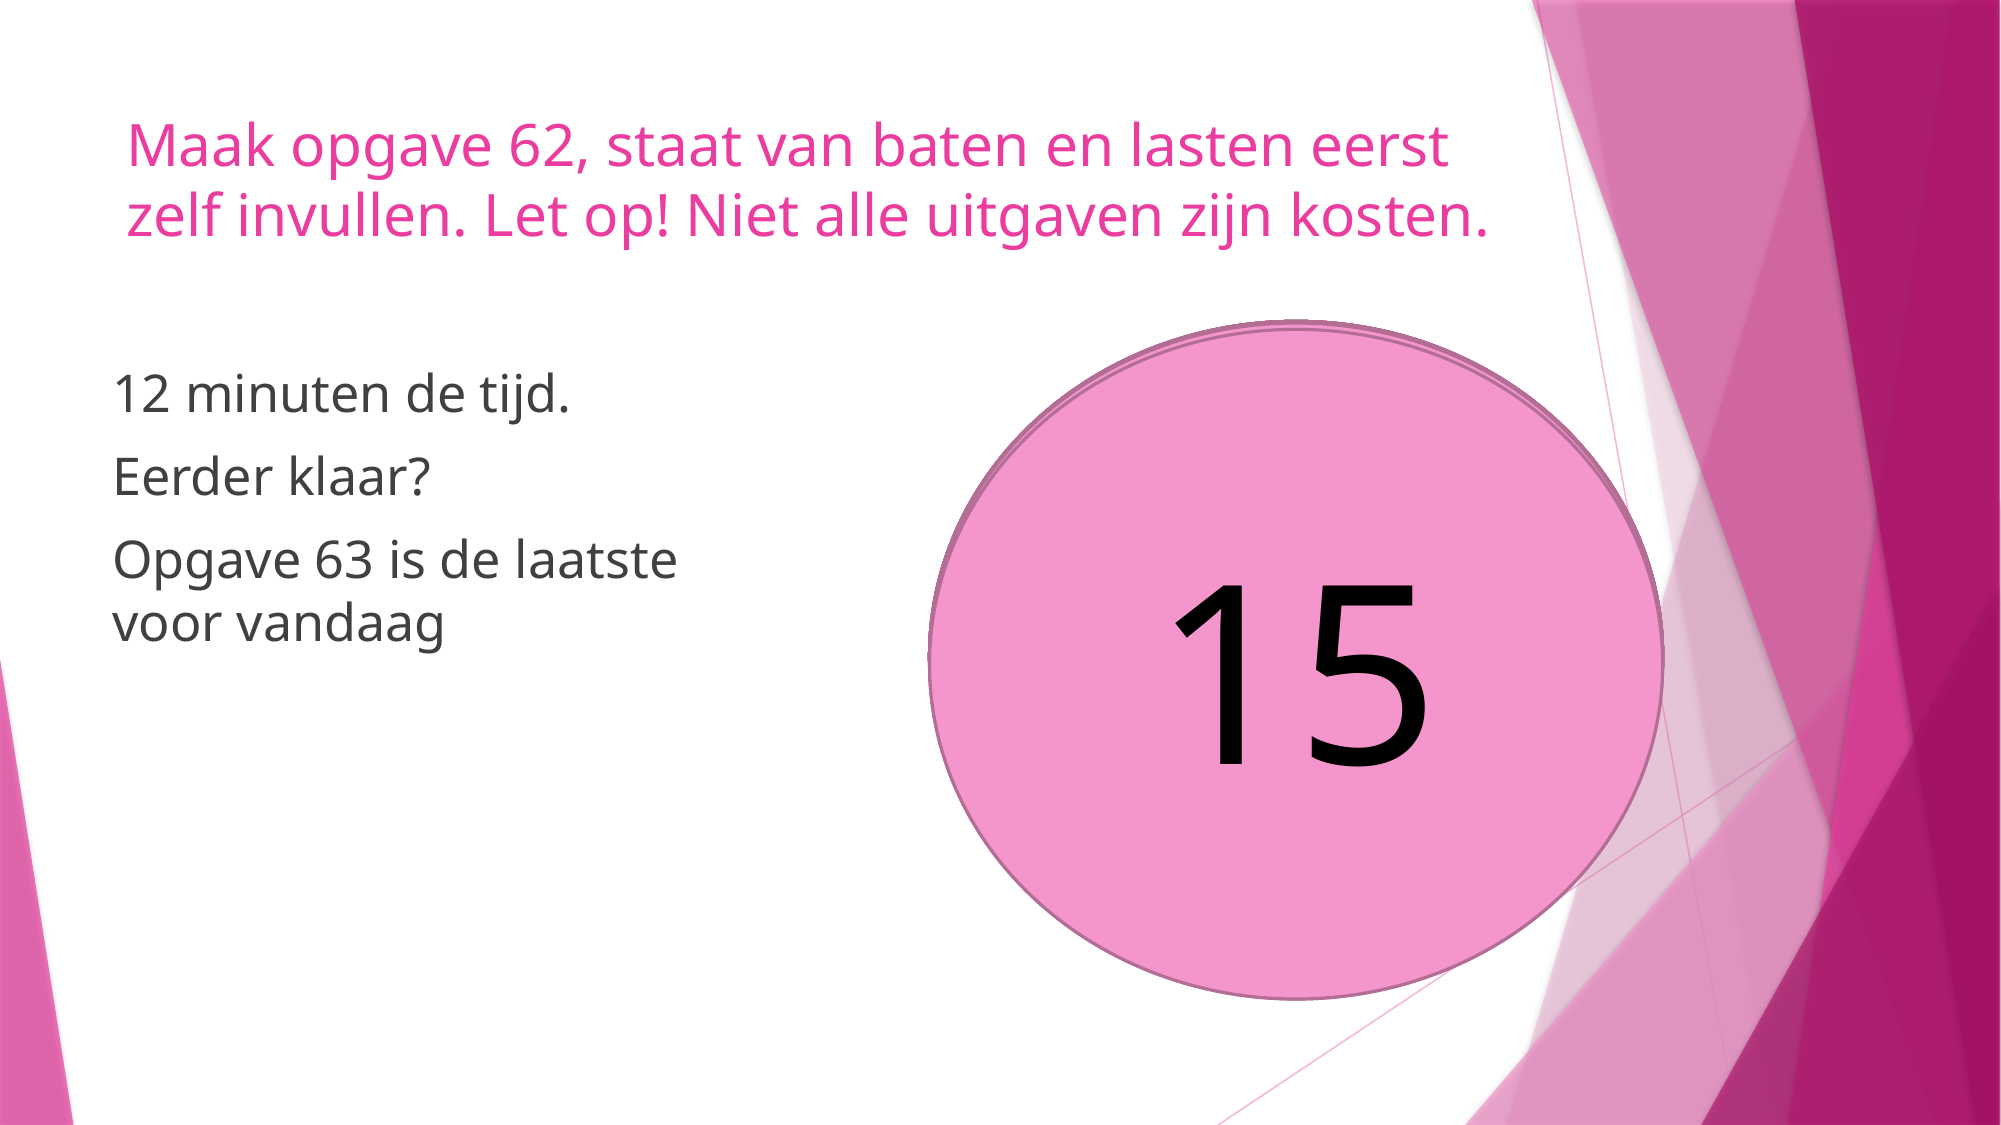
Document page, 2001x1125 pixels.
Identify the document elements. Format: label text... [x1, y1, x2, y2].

title Maak opgave 62, staat van baten en lasten eerst zelf invullen. Let op! Niet alle uitgaven zijn kosten. [111, 99, 1522, 317]
list 12 minuten de tijd. Eerder klaar? Opgave 63 is de laatste voor vandaag [97, 352, 817, 960]
text_box 14 [930, 321, 1662, 621]
text_box 15 [927, 327, 1665, 1001]
